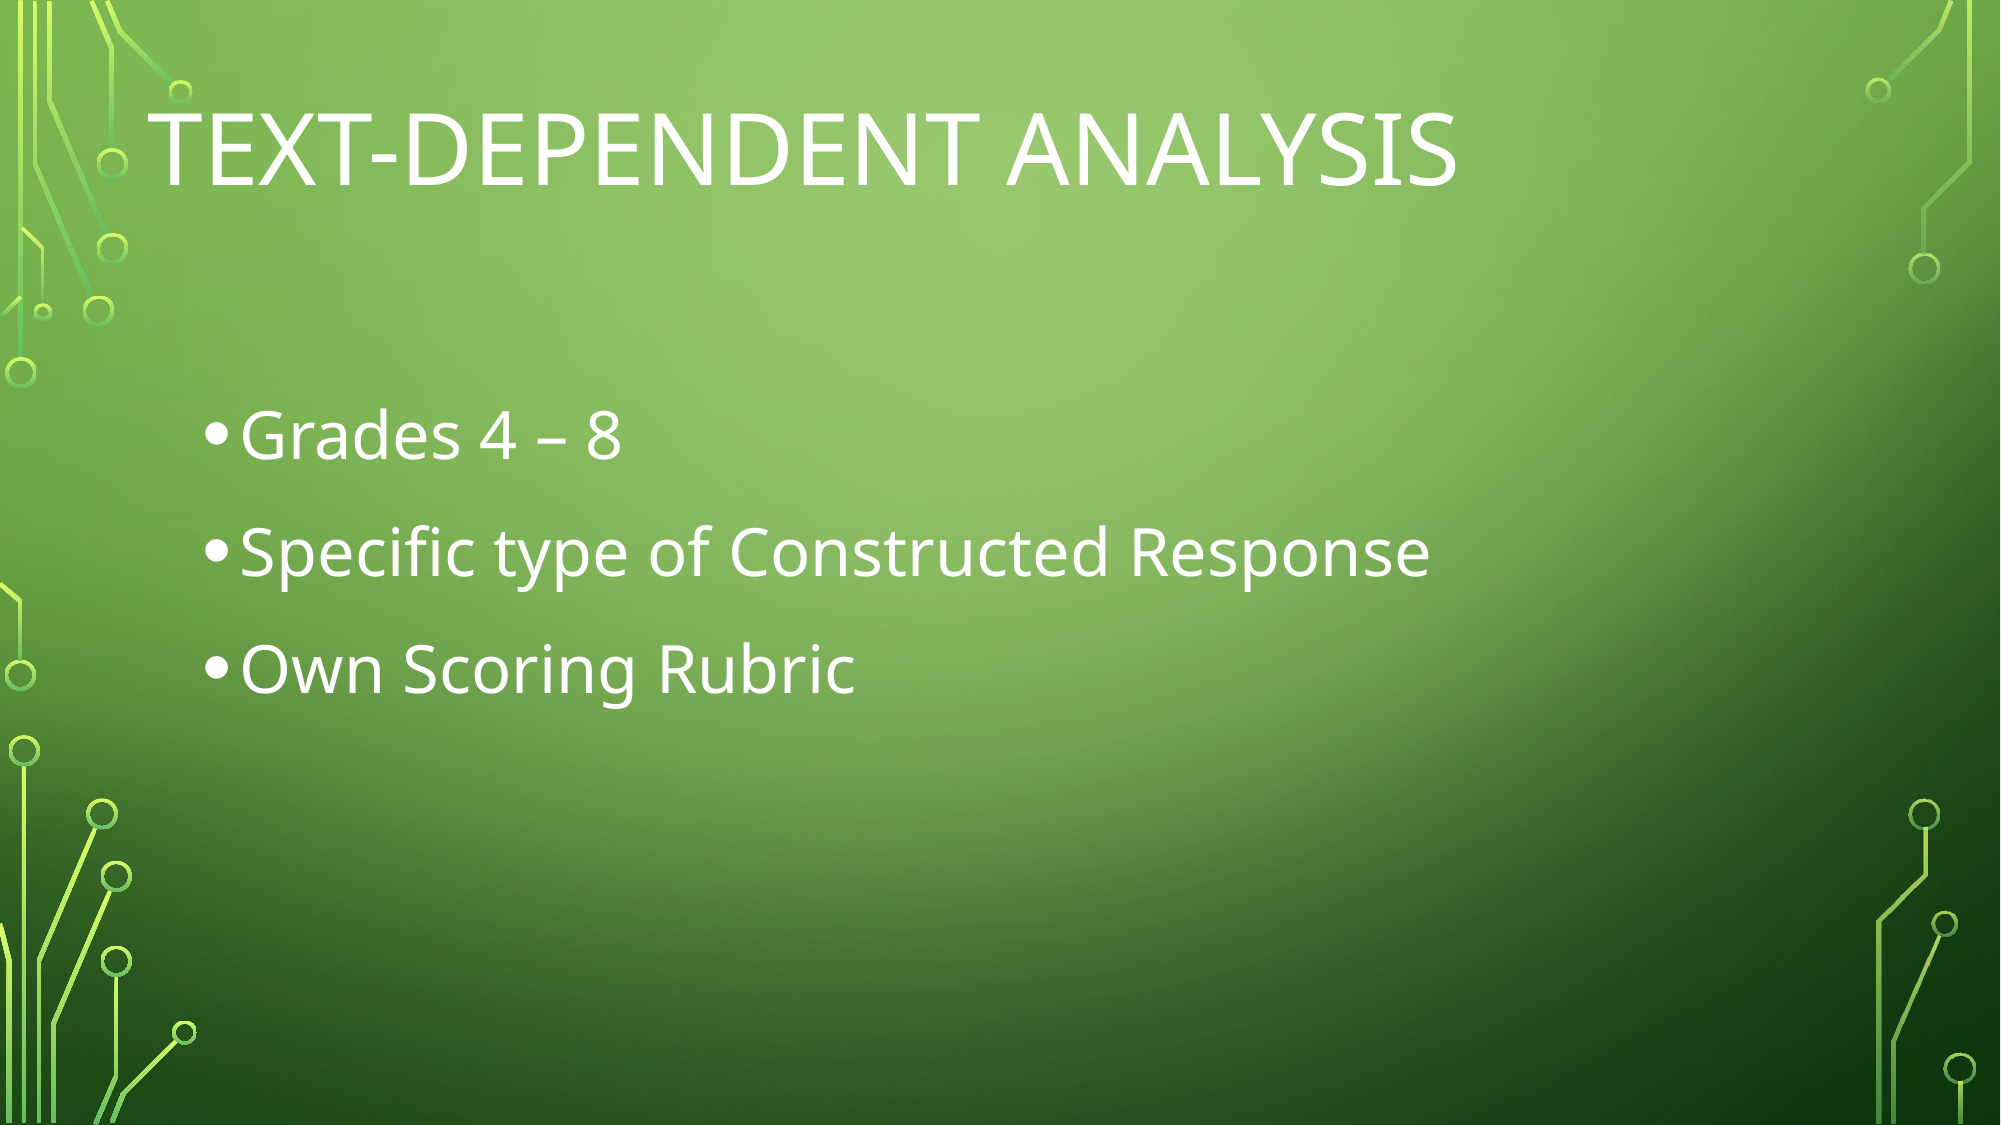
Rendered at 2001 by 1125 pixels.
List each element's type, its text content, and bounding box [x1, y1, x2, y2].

title Text-dependent Analysis [132, 73, 1915, 233]
list Grades 4 – 8 Specific type of Constructed Response Own Scoring Rubric [187, 369, 1813, 950]
